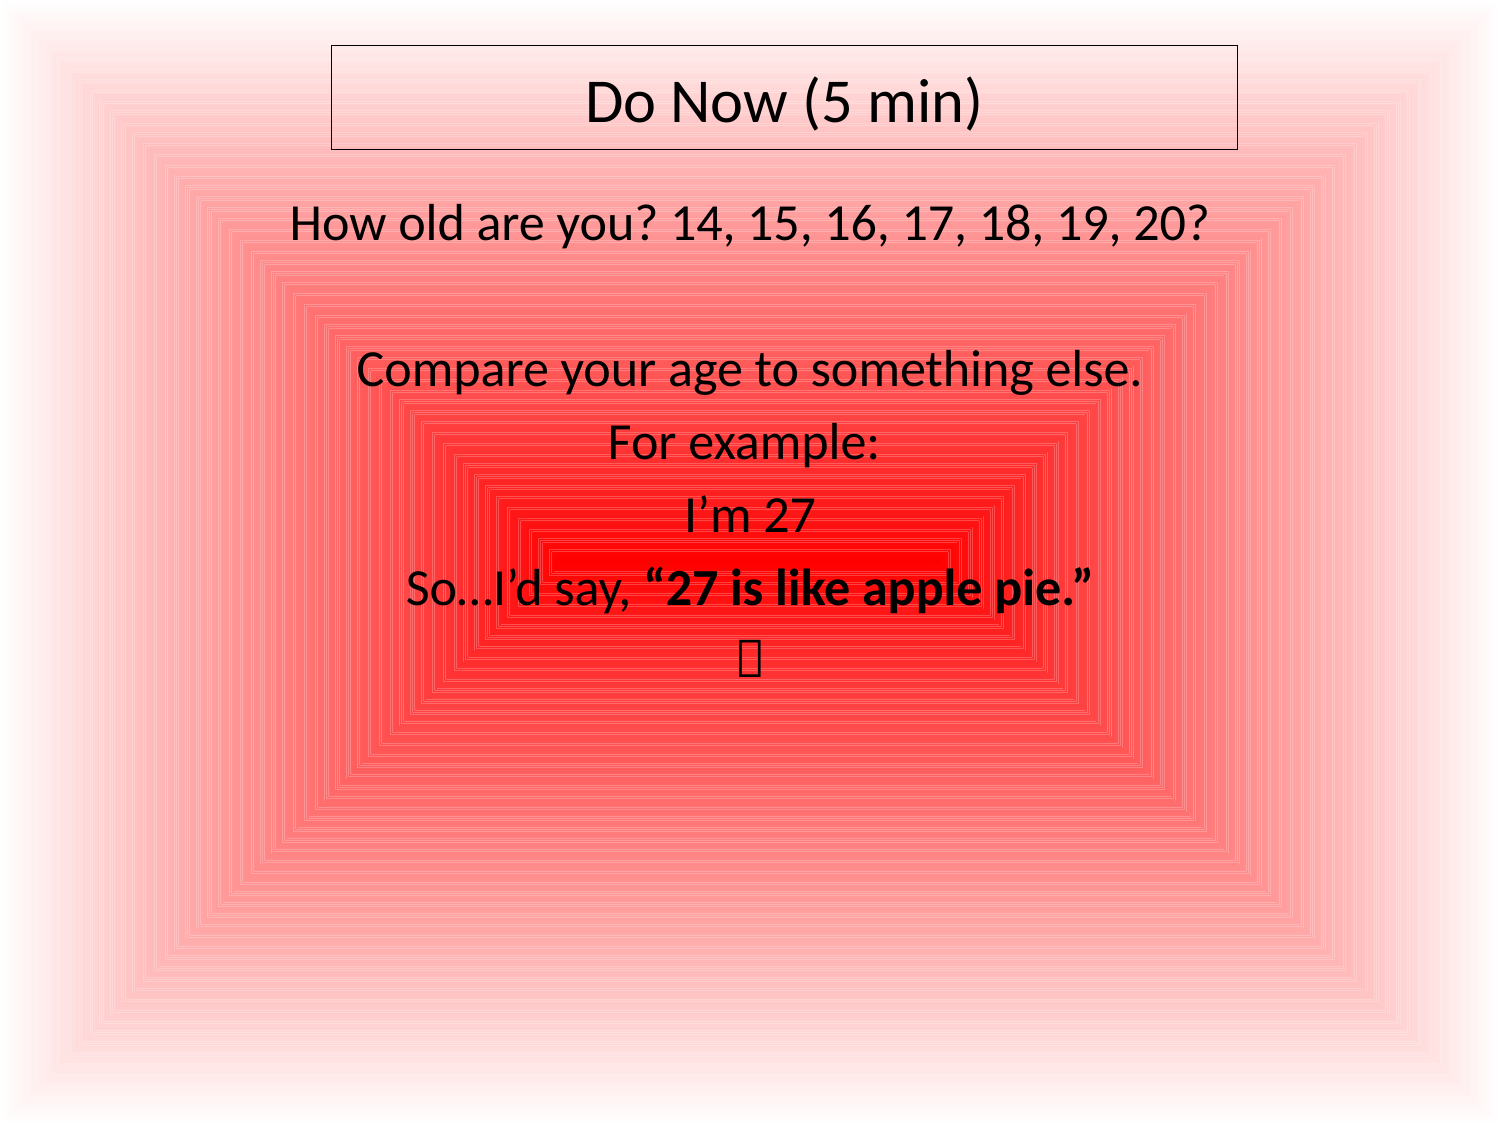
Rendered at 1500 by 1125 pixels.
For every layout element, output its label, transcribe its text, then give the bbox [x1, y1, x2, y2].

list How old are you? 14, 15, 16, 17, 18, 19, 20? Compare your age to something else. For example: I’m 27 So…I’d say, “27 is like apple pie.”  [93, 0, 1407, 725]
text_box Do Now (5 min) [331, 45, 1238, 150]
